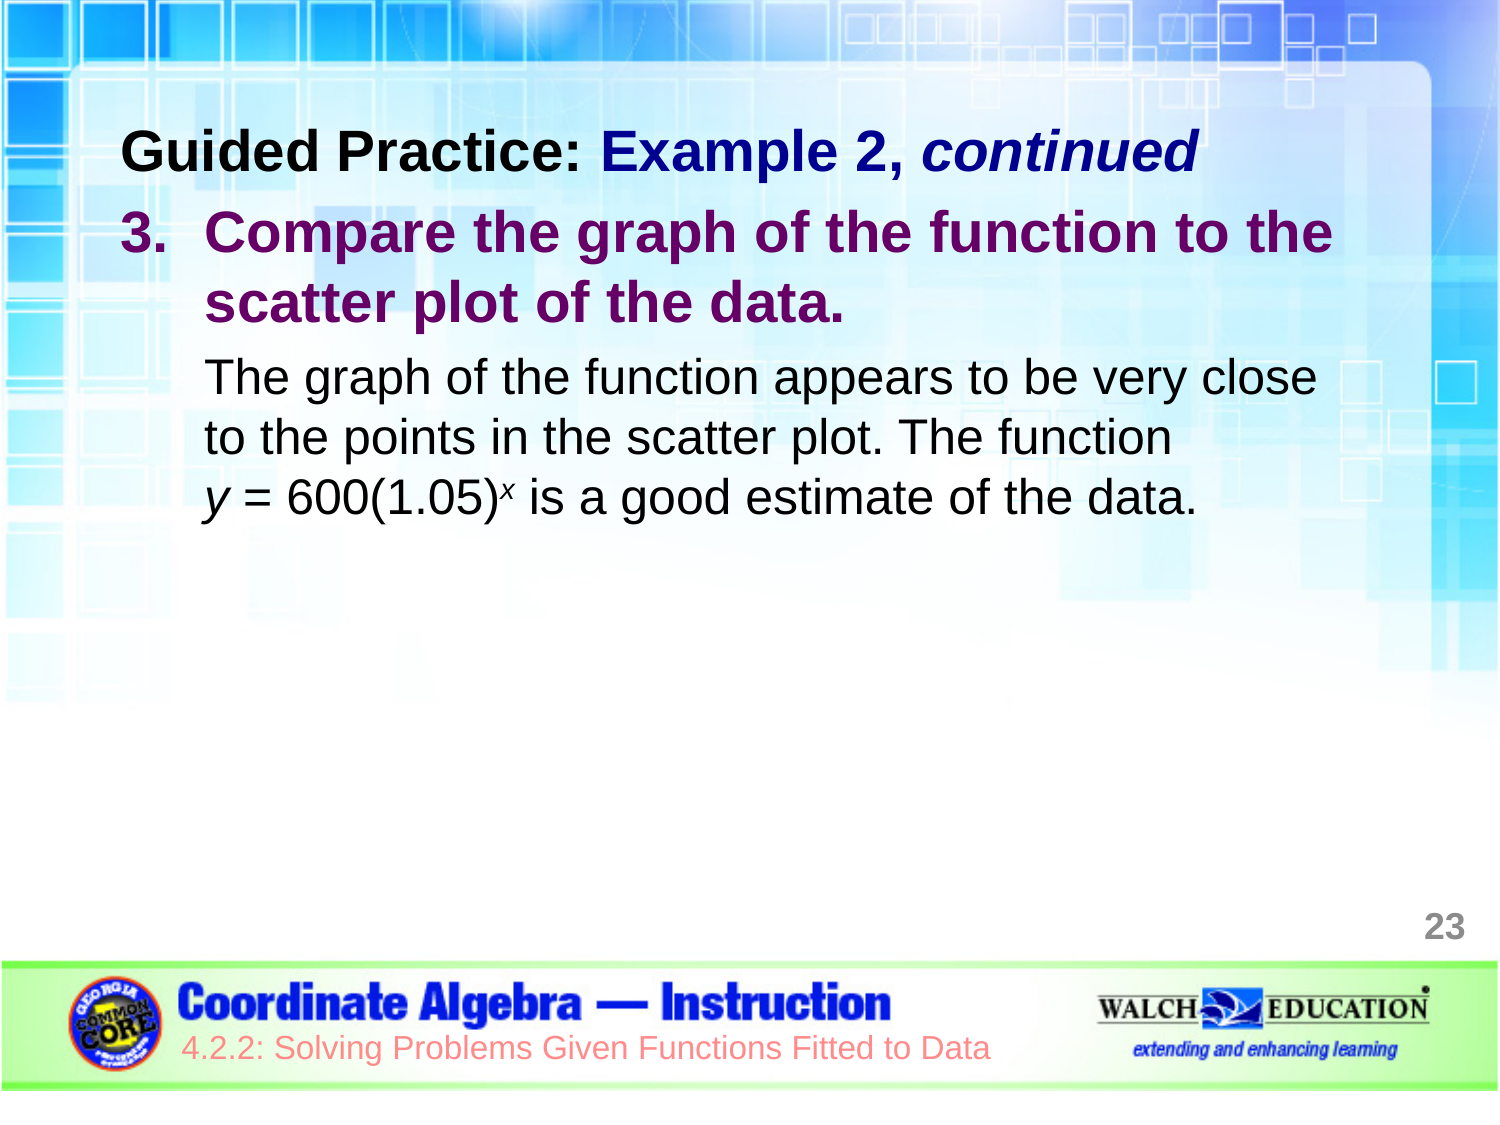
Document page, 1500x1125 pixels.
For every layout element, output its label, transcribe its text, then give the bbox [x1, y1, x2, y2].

picture [1, 0, 1500, 1091]
subtitle Guided Practice: Example 2, continued Compare the graph of the function to the scatter plot of the data. The graph of the function appears to be very close to the points in the scatter plot. The function y = 600(1.05)x is a good estimate of the data. [105, 105, 1376, 925]
slide_number 23 [1361, 901, 1481, 949]
footer 4.2.2: Solving Problems Given Functions Fitted to Data [166, 1024, 1080, 1069]
